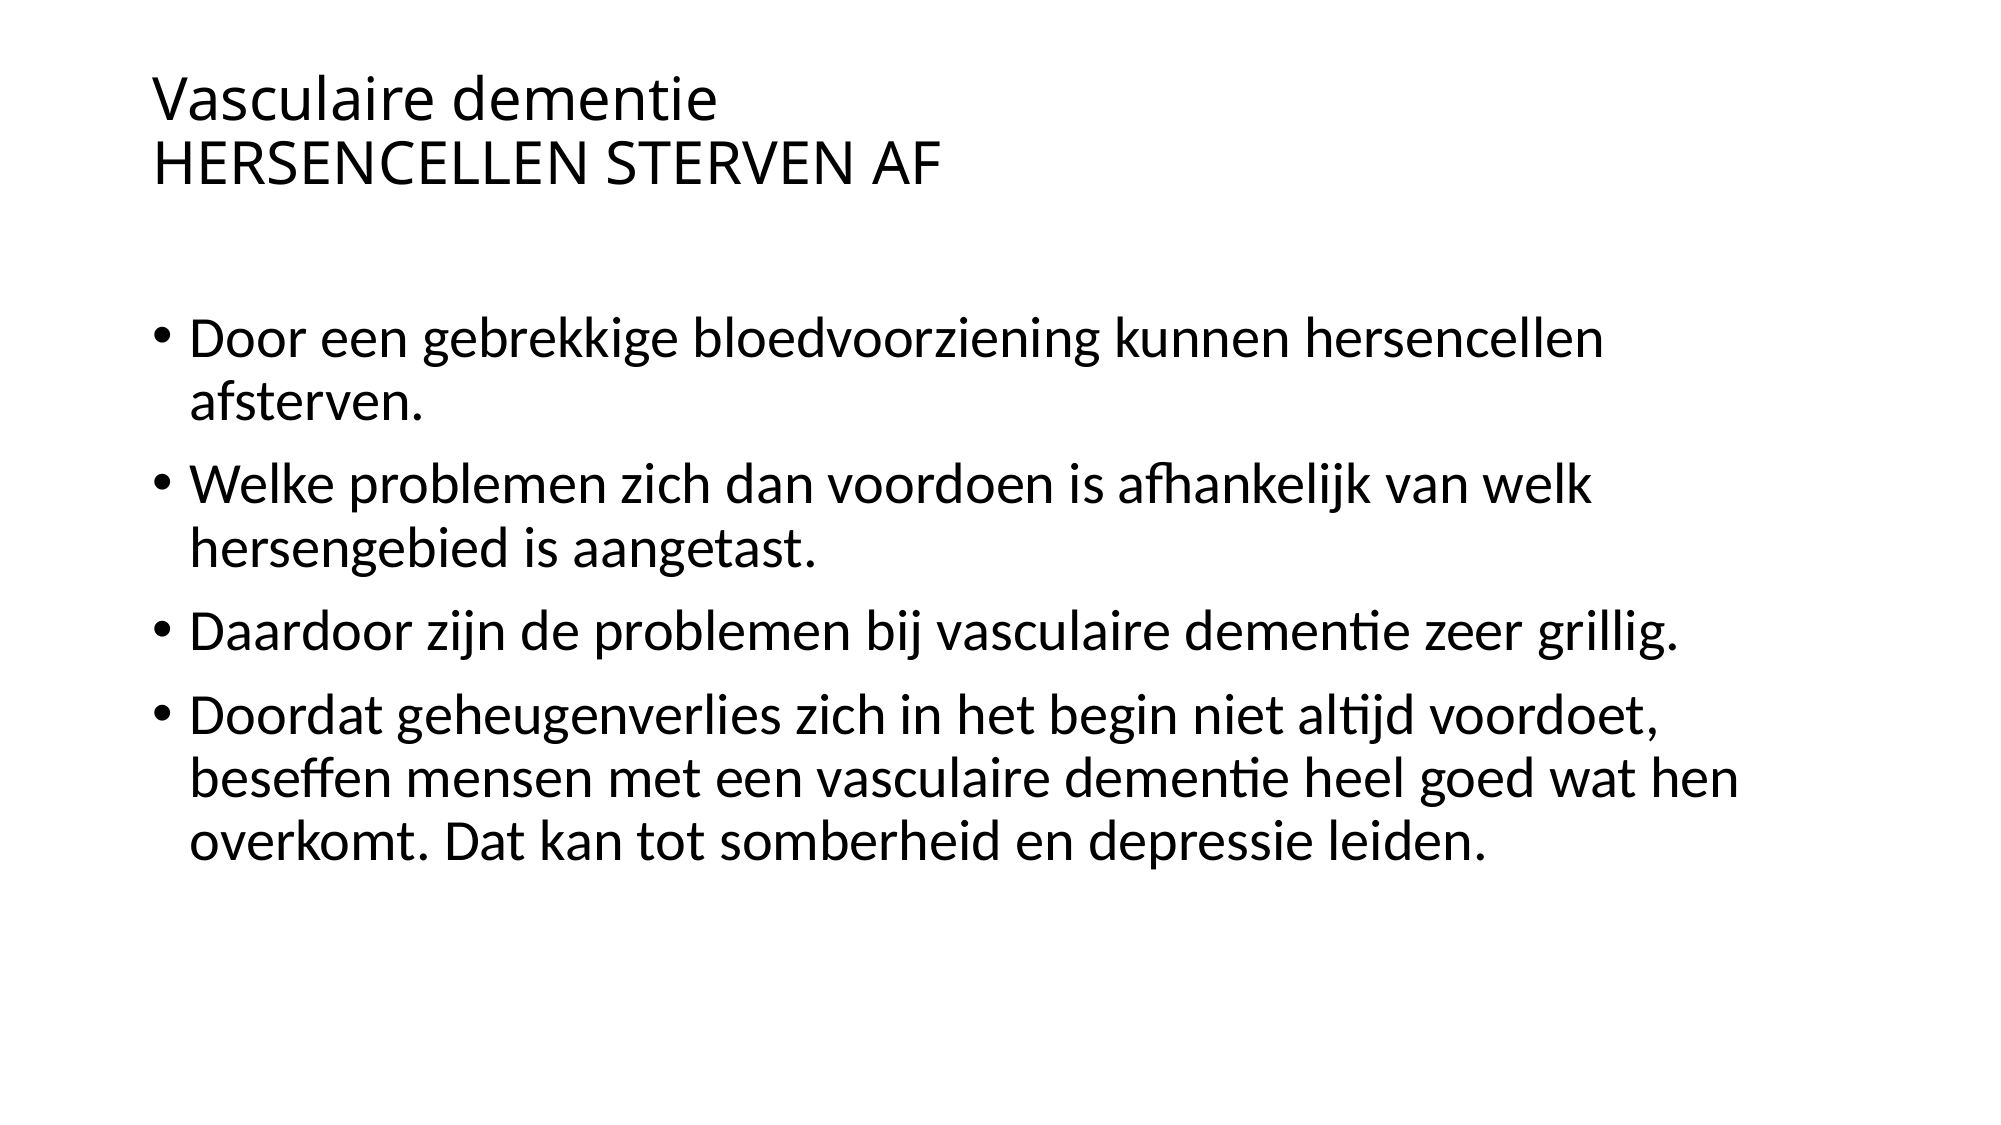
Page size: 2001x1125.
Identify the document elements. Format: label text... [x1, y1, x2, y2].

title Vasculaire dementie HERSENCELLEN STERVEN AF [137, 59, 1863, 278]
list Door een gebrekkige bloedvoorziening kunnen hersencellen afsterven. Welke problemen zich dan voordoen is afhankelijk van welk hersengebied is aangetast. Daardoor zijn de problemen bij vasculaire dementie zeer grillig. Doordat geheugenverlies zich in het begin niet altijd voordoet, beseffen mensen met een vasculaire dementie heel goed wat hen overkomt. Dat kan tot somberheid en depressie leiden. [137, 299, 1863, 1014]
